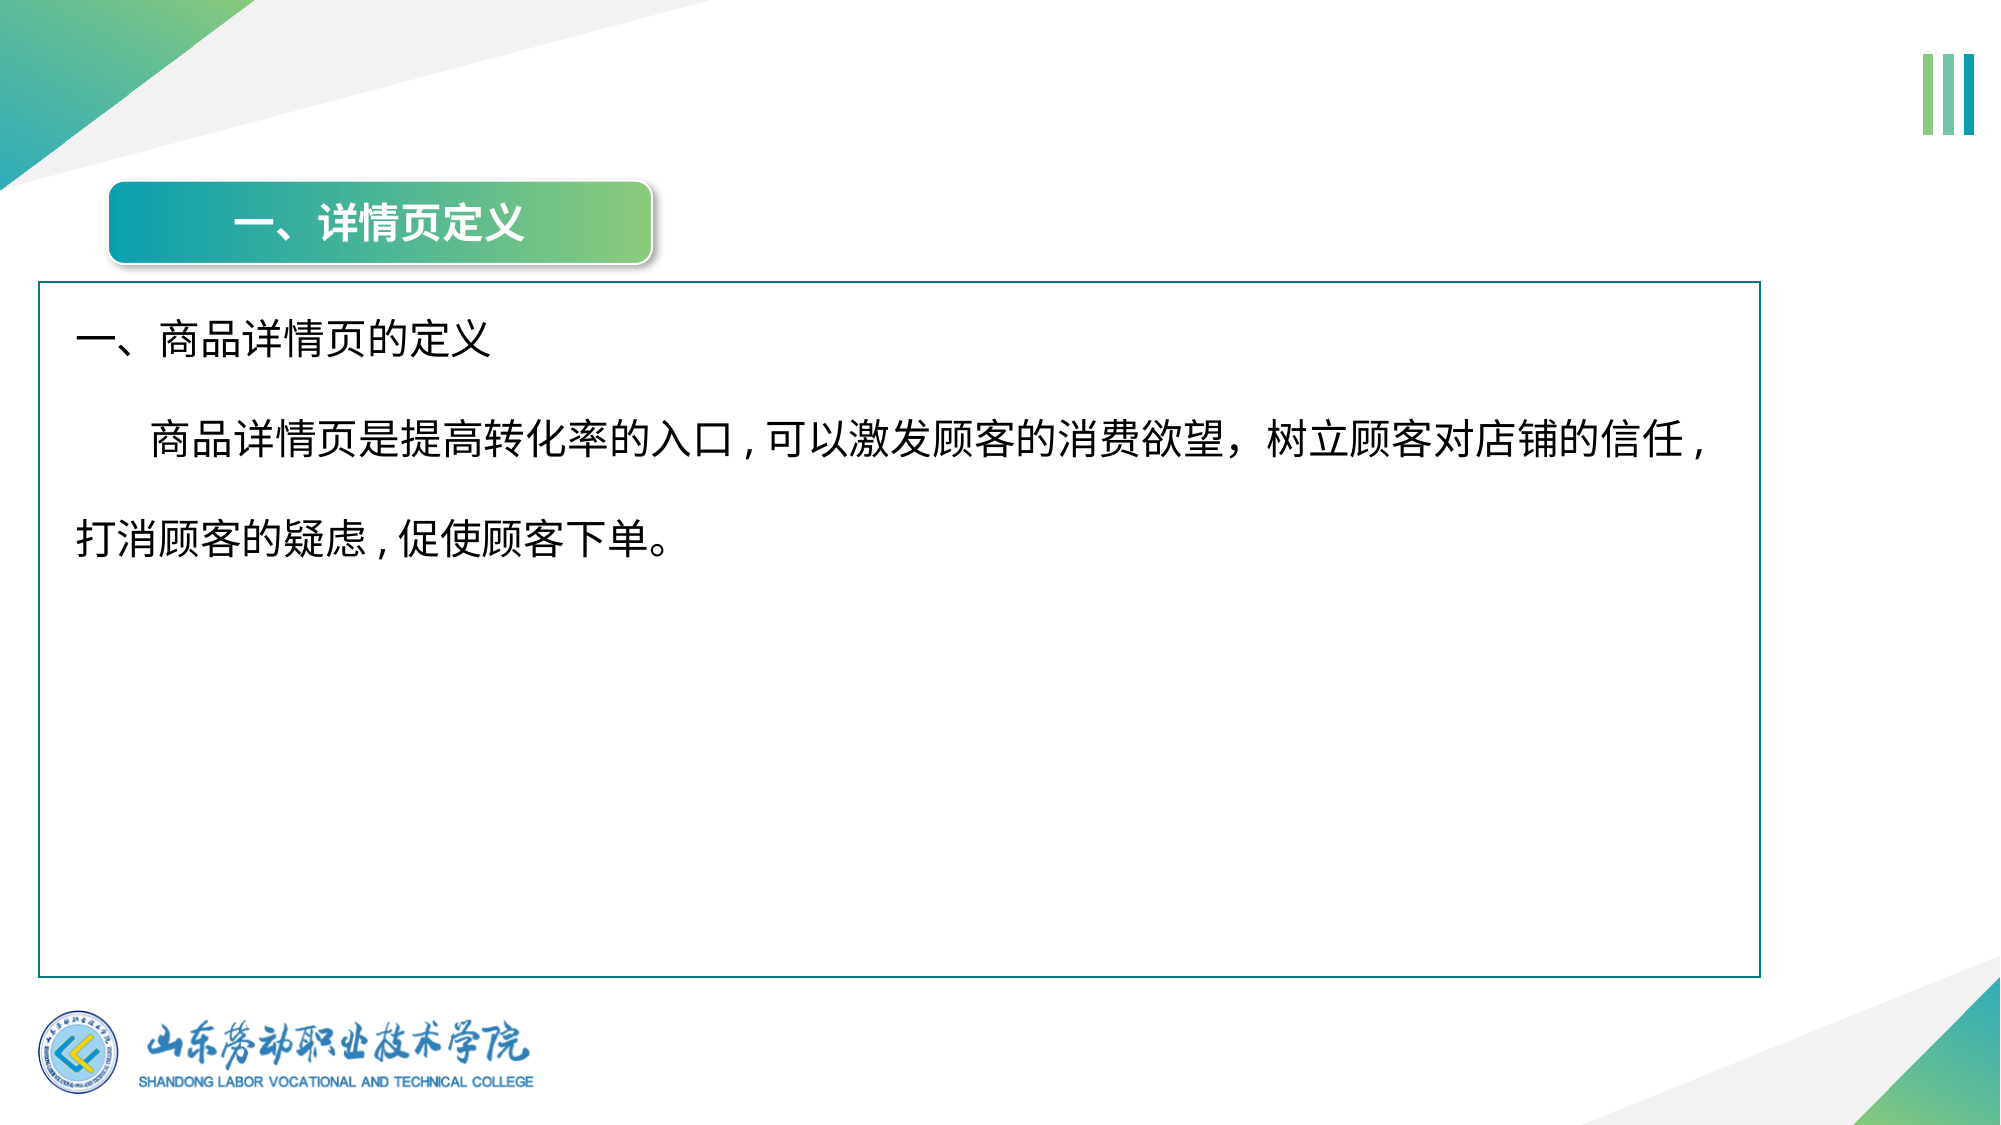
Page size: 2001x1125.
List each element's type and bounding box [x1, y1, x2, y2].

text_box [1928, 54, 1969, 136]
text_box [0, 0, 2000, 1125]
picture [38, 1010, 550, 1094]
text_box [107, 180, 653, 264]
